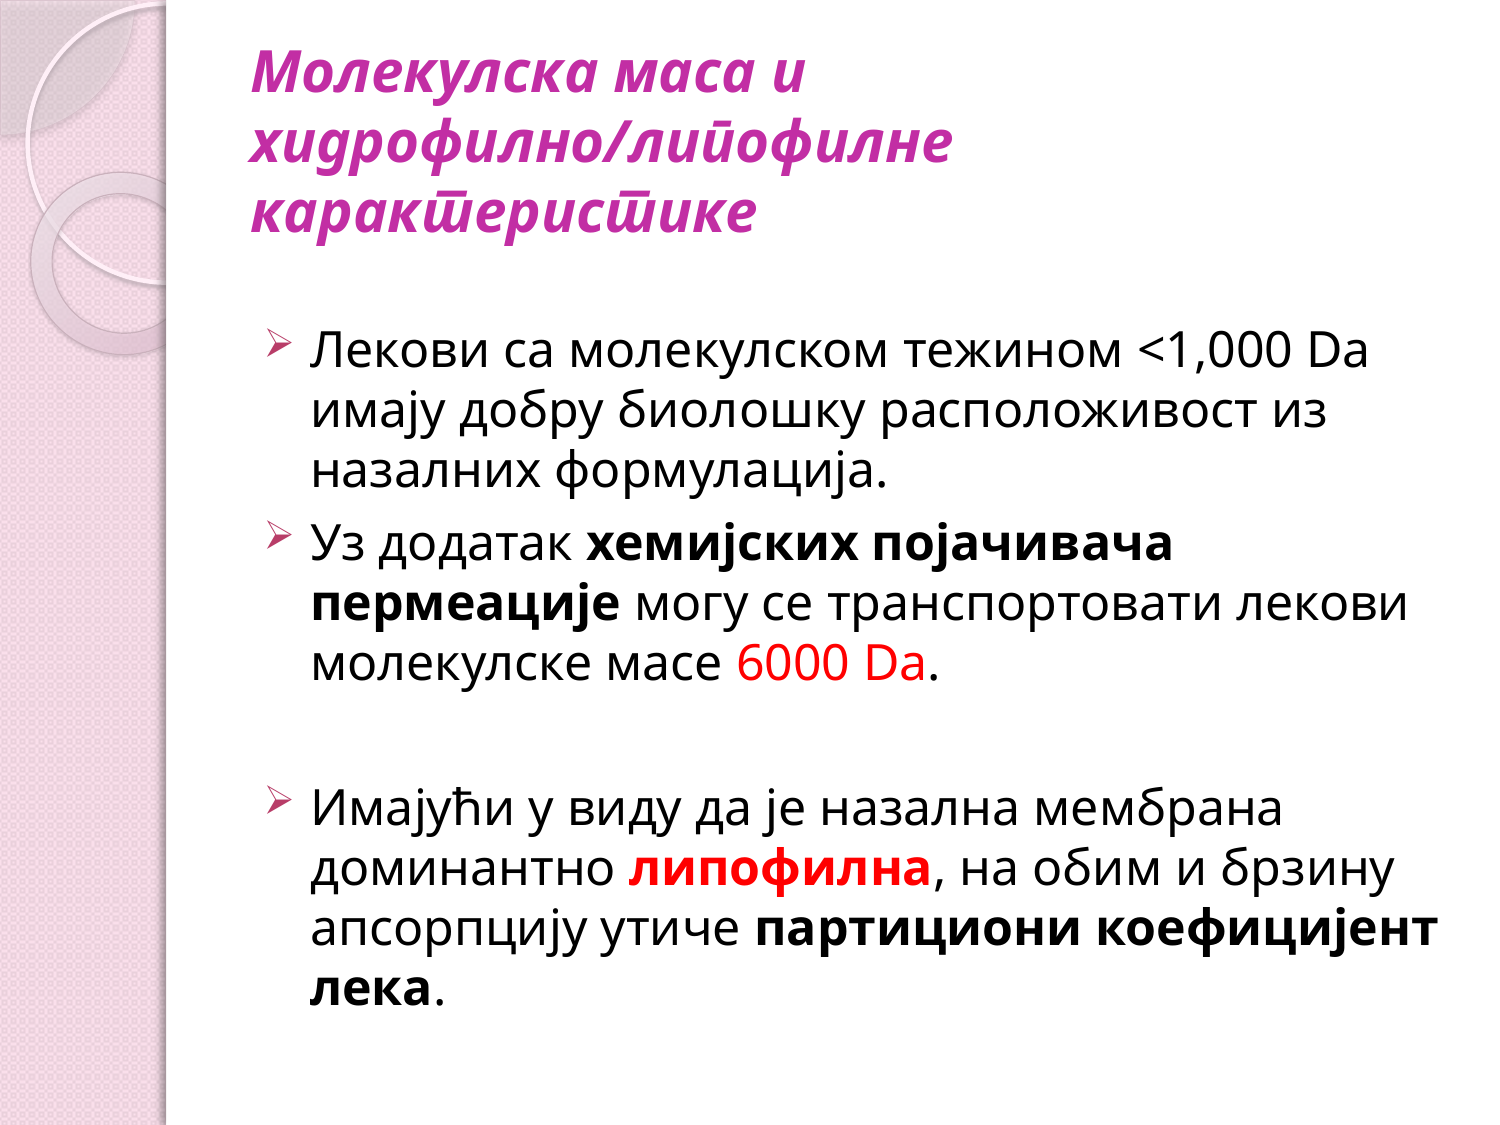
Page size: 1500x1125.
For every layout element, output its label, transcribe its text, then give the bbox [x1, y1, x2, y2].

list Лекови са молекулском тежином <1,000 Da имају добру биолошку расположивост из назалних формулација. Уз додатак хемијских појачивача пермеације могу се транспортовати лекови молекулске масе 6000 Da. Имајући у виду да је назална мембрана доминантно липофилна, на обим и брзину апсорпцију утиче партициони коефицијент лека. [235, 237, 1466, 1025]
title Молекулска маса и хидрофилно/липофилне карактеристике [235, 45, 1466, 233]
